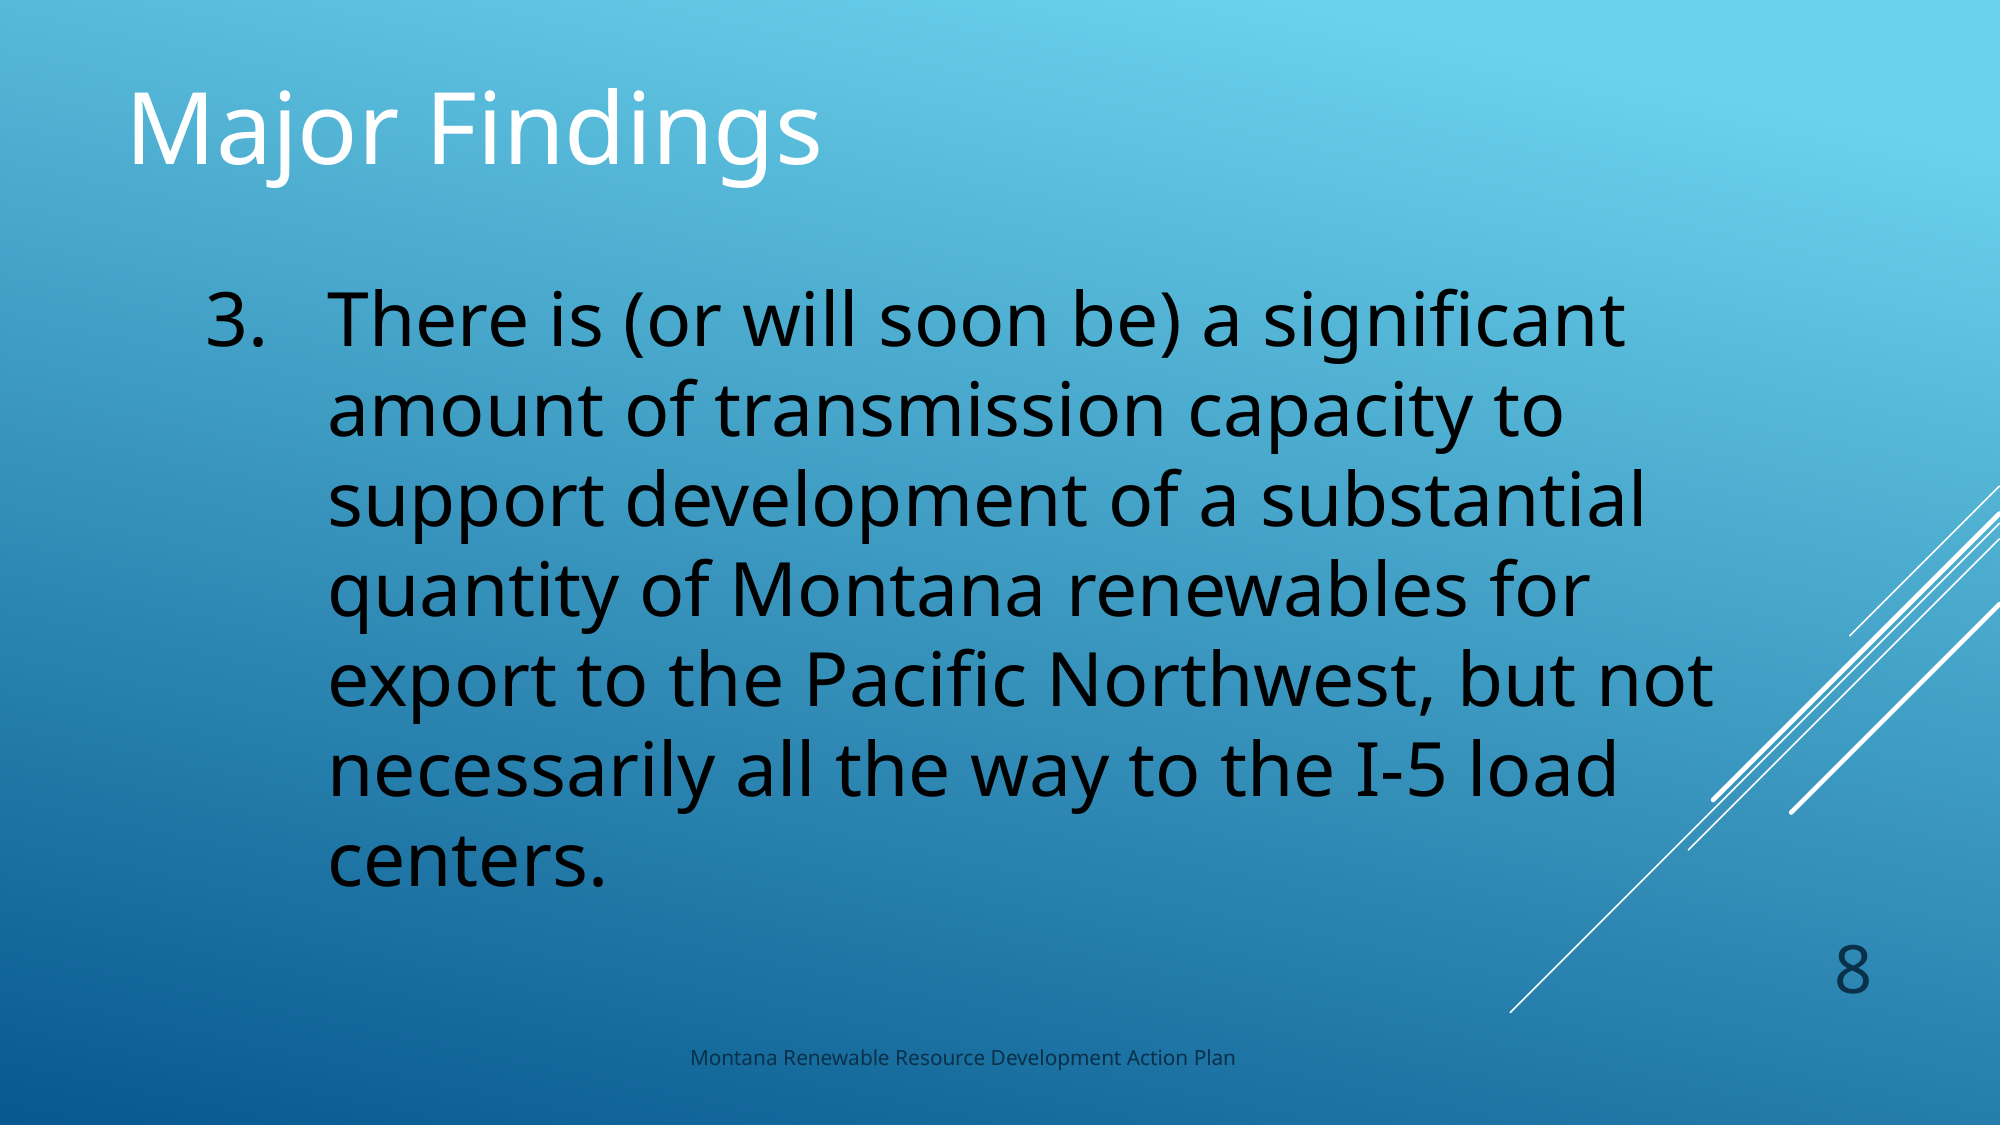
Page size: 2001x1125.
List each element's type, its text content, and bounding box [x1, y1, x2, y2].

text_box There is (or will soon be) a significant amount of transmission capacity to support development of a substantial quantity of Montana renewables for export to the Pacific Northwest, but not necessarily all the way to the I-5 load centers. [50, 263, 1835, 909]
slide_number 8 [1700, 915, 1888, 1025]
footer Montana Renewable Resource Development Action Plan [675, 1037, 1425, 1098]
text_box Major Findings [110, 56, 1874, 192]
